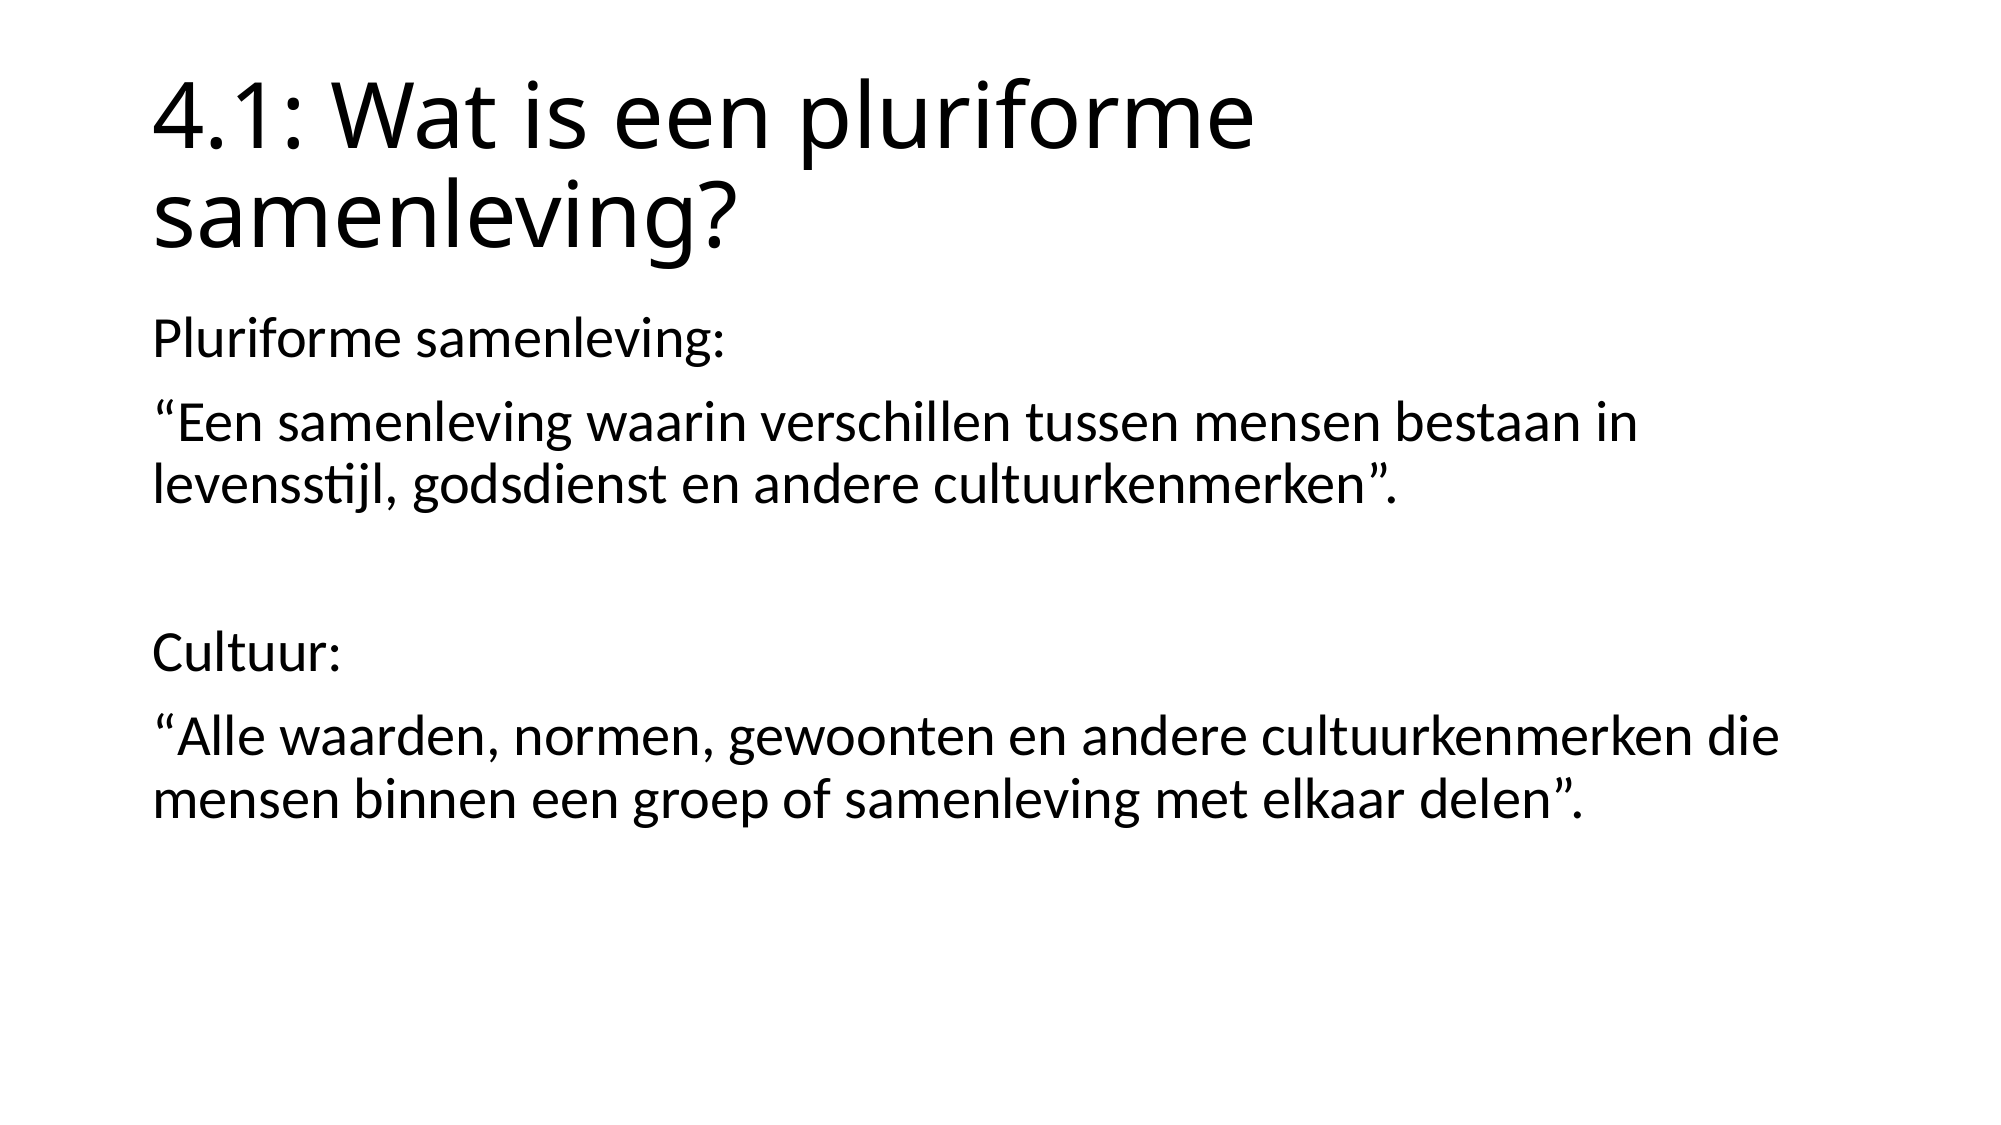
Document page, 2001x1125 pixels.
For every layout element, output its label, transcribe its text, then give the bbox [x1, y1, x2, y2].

list Pluriforme samenleving: “Een samenleving waarin verschillen tussen mensen bestaan in levensstijl, godsdienst en andere cultuurkenmerken”. Cultuur: “Alle waarden, normen, gewoonten en andere cultuurkenmerken die mensen binnen een groep of samenleving met elkaar delen”. [137, 299, 1863, 1014]
title 4.1: Wat is een pluriforme samenleving? [137, 59, 1863, 278]
